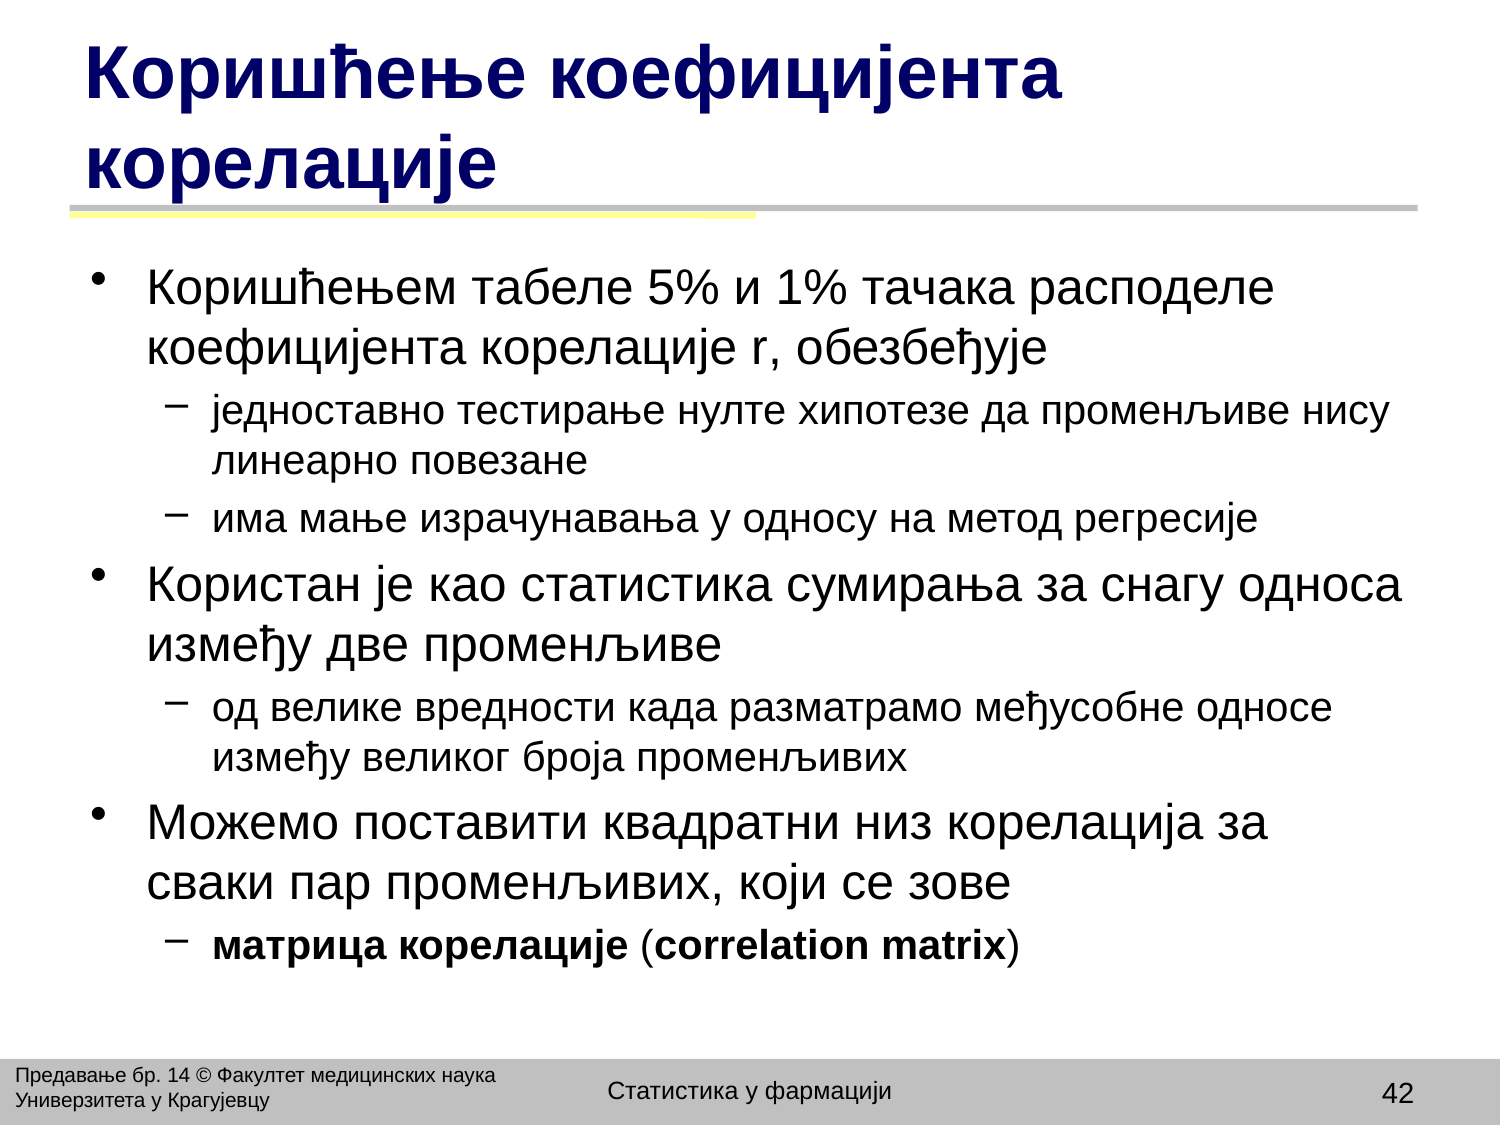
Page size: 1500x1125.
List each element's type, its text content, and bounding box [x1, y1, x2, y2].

slide_number 42 [1079, 1066, 1430, 1125]
title Коришћење коефицијента корелације [69, 19, 1426, 208]
list Коришћењем табеле 5% и 1% тачака расподеле коефицијента корелације r, обезбеђује једноставно тестирање нулте хипотезе да променљиве нису линеарно повезане има мање израчунавања у односу на метод регресије Користан је као статистика сумирања за снагу односа између две променљиве од велике вредности када разматрамо међусобне односе између великог броја променљивих Можемо поставити квадратни низ корелација за сваки пар променљивих, који се зове матрица корелације (correlation matrix) [74, 246, 1426, 1023]
footer Статистика у фармацији [512, 1066, 988, 1125]
slide_number Предавање бр. 14 © Факултет медицинских наука Универзитета у Крагујевцу [0, 1053, 622, 1108]
